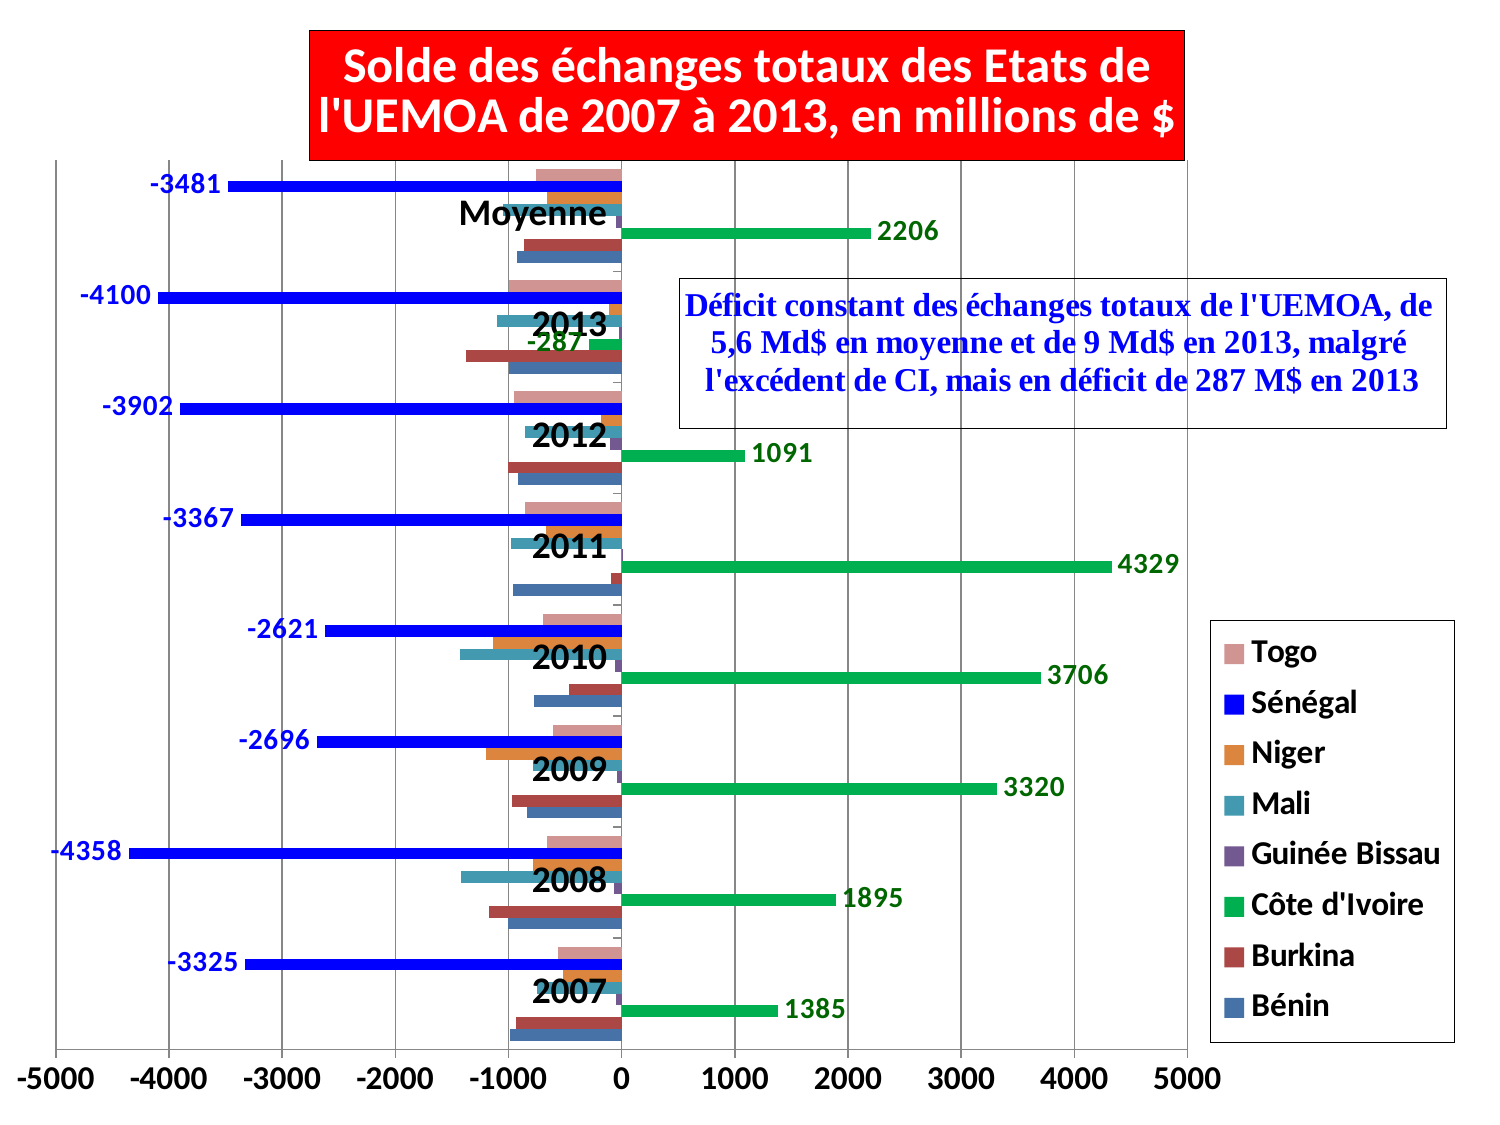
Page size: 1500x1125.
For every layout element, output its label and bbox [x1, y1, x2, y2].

chart [0, 0, 1500, 1125]
